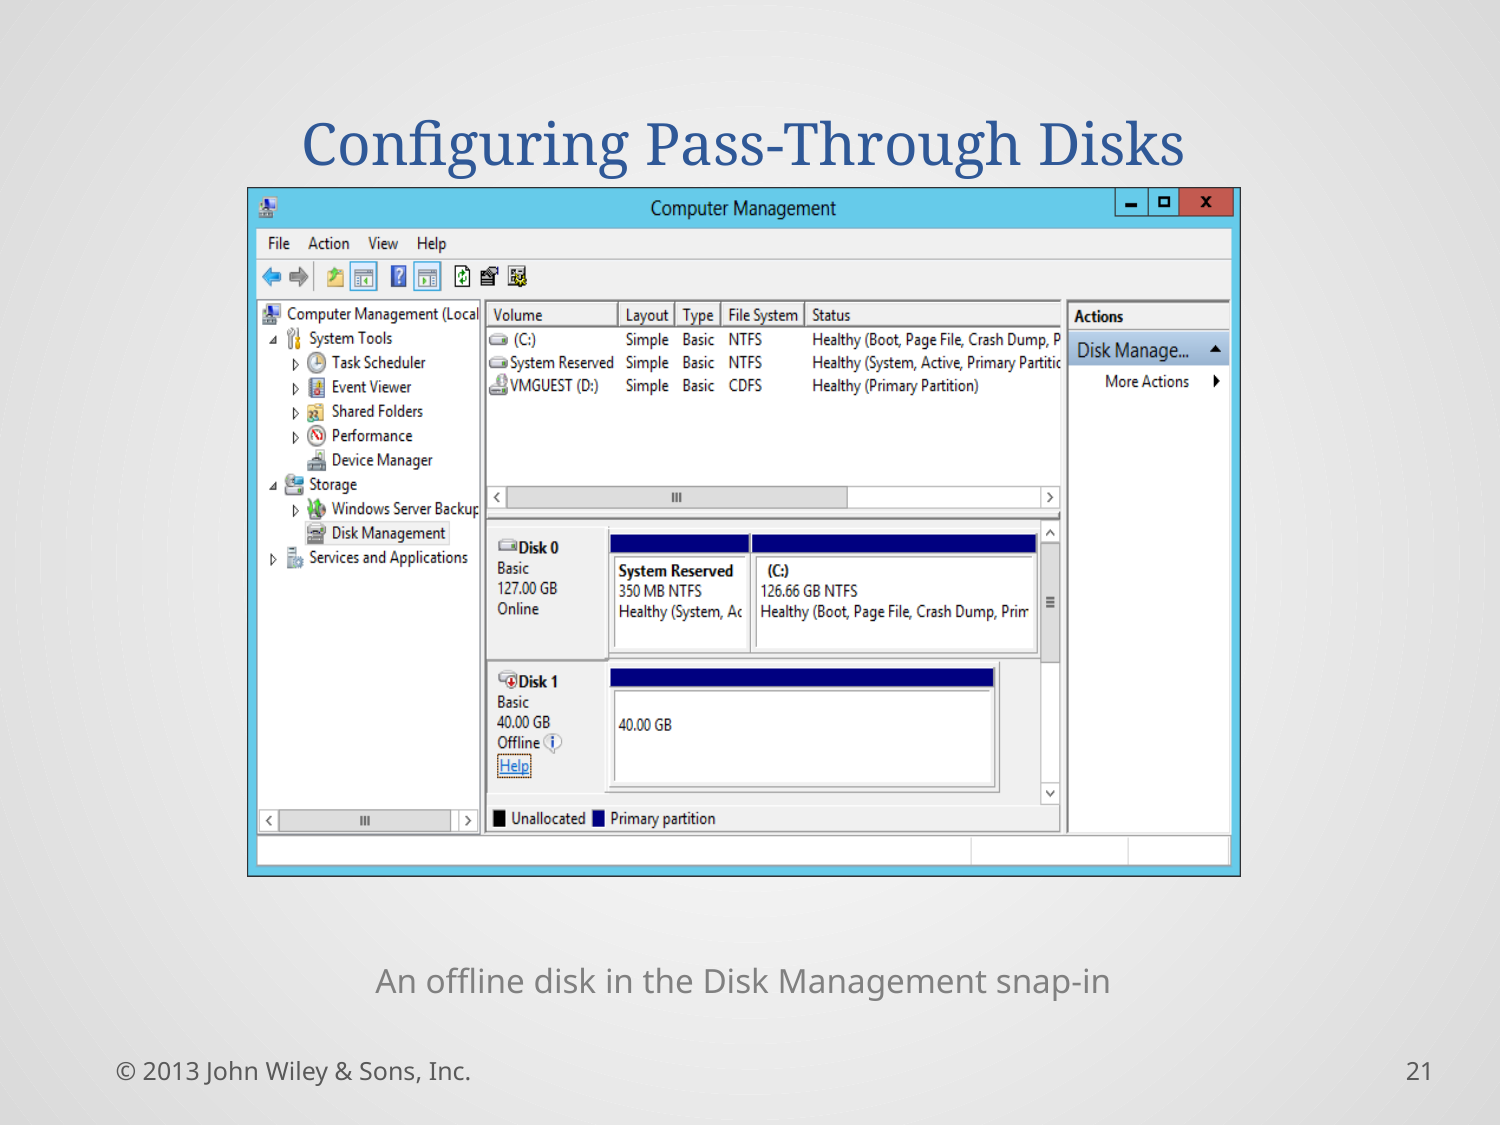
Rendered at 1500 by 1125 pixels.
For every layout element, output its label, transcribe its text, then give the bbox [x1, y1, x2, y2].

slide_number 21 [1401, 1042, 1494, 1103]
title Configuring Pass-Through Disks [275, 37, 1213, 185]
footer © 2013 John Wiley & Sons, Inc. [108, 1042, 576, 1103]
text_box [247, 187, 1241, 933]
list An offline disk in the Disk Management snap-in [275, 953, 1213, 1041]
